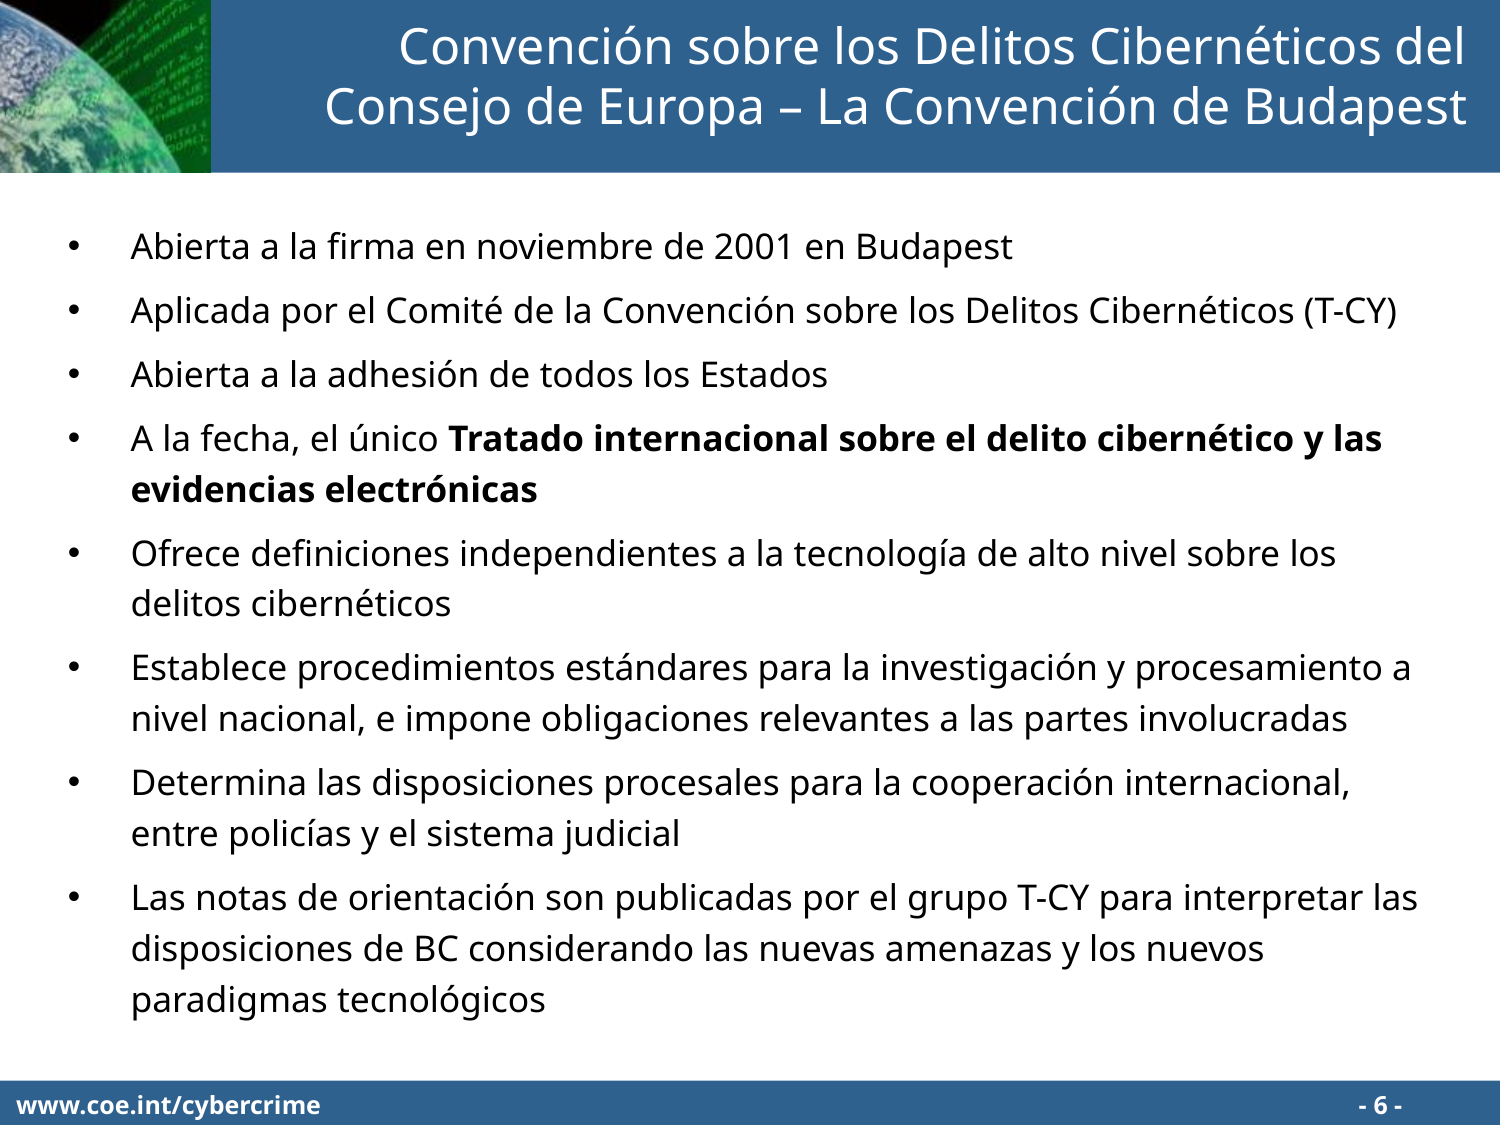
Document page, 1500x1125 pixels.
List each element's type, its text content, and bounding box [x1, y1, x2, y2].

text_box www.coe.int/cybercrime - 6 - [1, 1082, 1500, 1125]
text_box Abierta a la firma en noviembre de 2001 en Budapest Aplicada por el Comité de la Convención sobre los Delitos Cibernéticos (T-CY) Abierta a la adhesión de todos los Estados A la fecha, el único Tratado internacional sobre el delito cibernético y las evidencias electrónicas Ofrece definiciones independientes a la tecnología de alto nivel sobre los delitos cibernéticos Establece procedimientos estándares para la investigación y procesamiento a nivel nacional, e impone obligaciones relevantes a las partes involucradas Determina las disposiciones procesales para la cooperación internacional, entre policías y el sistema judicial Las notas de orientación son publicadas por el grupo T-CY para interpretar las disposiciones de BC considerando las nuevas amenazas y los nuevos paradigmas tecnológicos [53, 208, 1437, 1047]
picture [0, 0, 212, 173]
text_box Convención sobre los Delitos Cibernéticos del Consejo de Europa – La Convención de Budapest [215, 7, 1483, 142]
text_box [0, 1079, 1500, 1125]
text_box [214, 1, 1500, 175]
